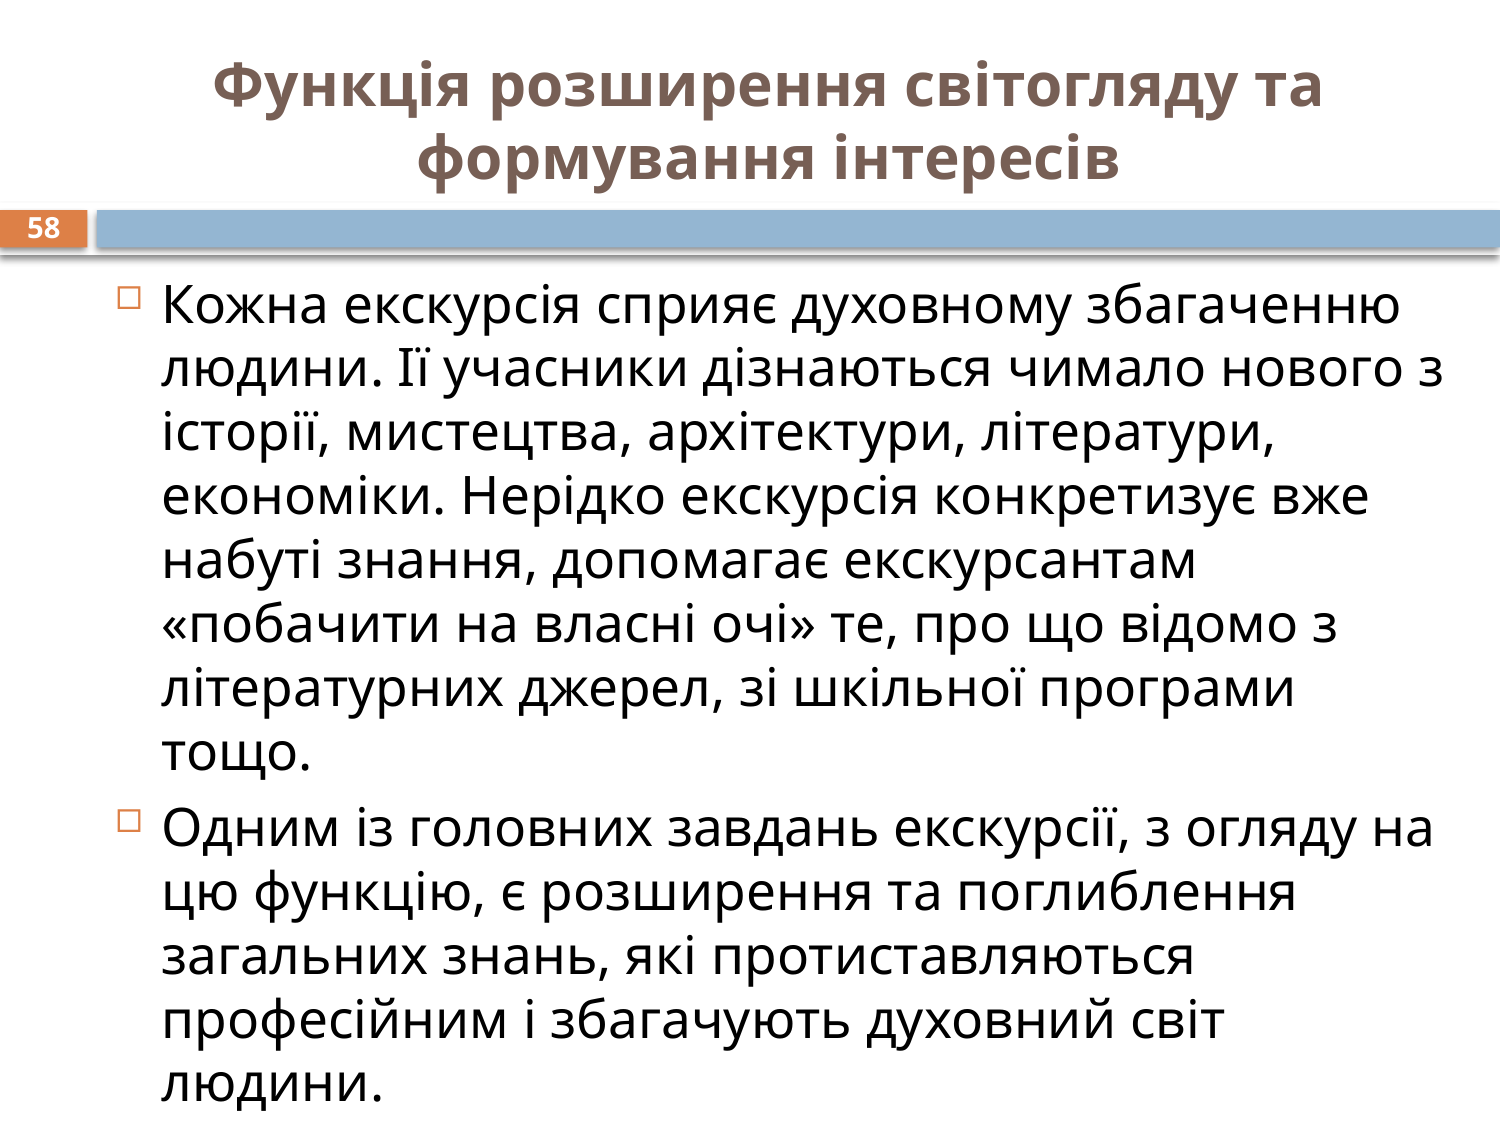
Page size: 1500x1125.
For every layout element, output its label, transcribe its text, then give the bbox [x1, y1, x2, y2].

list Кожна екскурсія сприяє духовному збагаченню людини. Ії учасники дізнаються чимало нового з історії, мистецтва, архітектури, літератури, економіки. Нерідко екскурсія конкретизує вже набуті знання, допомагає екскурсантам «побачити на власні очі» те, про що відомо з літературних джерел, зі шкільної програми тощо. Одним із головних завдань екскурсії, з огляду на цю функцію, є розширення та поглиблення загальних знань, які протиставляються професійним і збагачують духовний світ людини. [100, 262, 1471, 1125]
title Функція розширення світогляду та формування інтересів [100, 37, 1438, 200]
slide_number 58 [0, 208, 88, 249]
